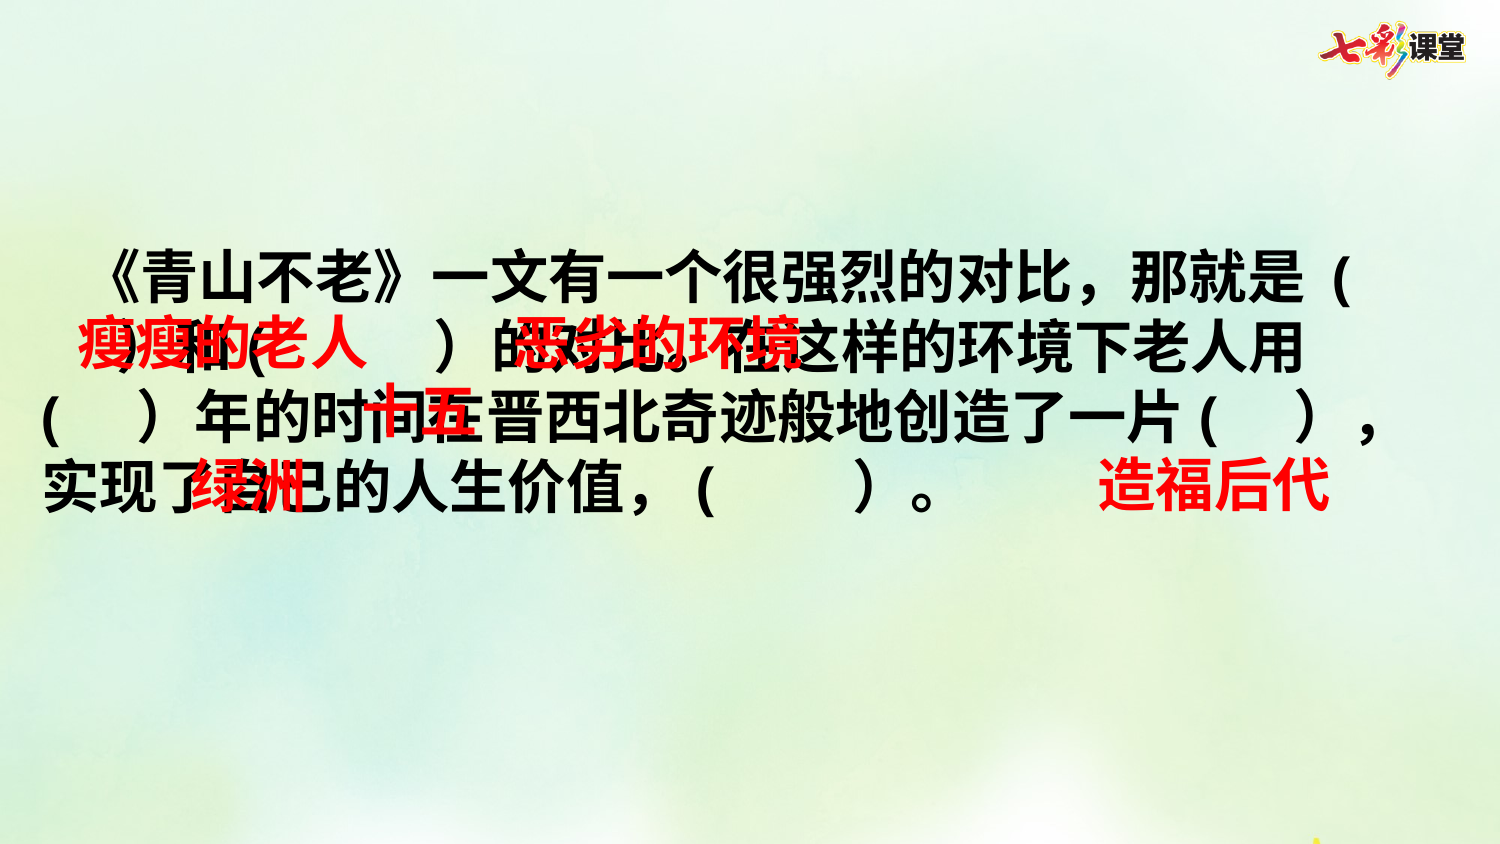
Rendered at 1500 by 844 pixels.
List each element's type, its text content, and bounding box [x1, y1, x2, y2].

text_box 十五 [346, 367, 533, 452]
text_box 《青山不老》一文有一个很强烈的对比，那就是 ( ）和( ）的对比。在这样的环境下老人用( ）年的时间在晋西北奇迹般地创造了一片( ），实现了自己的人生价值，( ）。 [27, 232, 1447, 528]
text_box 绿洲 [176, 441, 323, 527]
picture [0, 0, 1500, 844]
text_box 恶劣的环境 [498, 298, 949, 384]
text_box 瘦瘦的老人 [62, 298, 418, 384]
text_box 造福后代 [1082, 440, 1390, 525]
